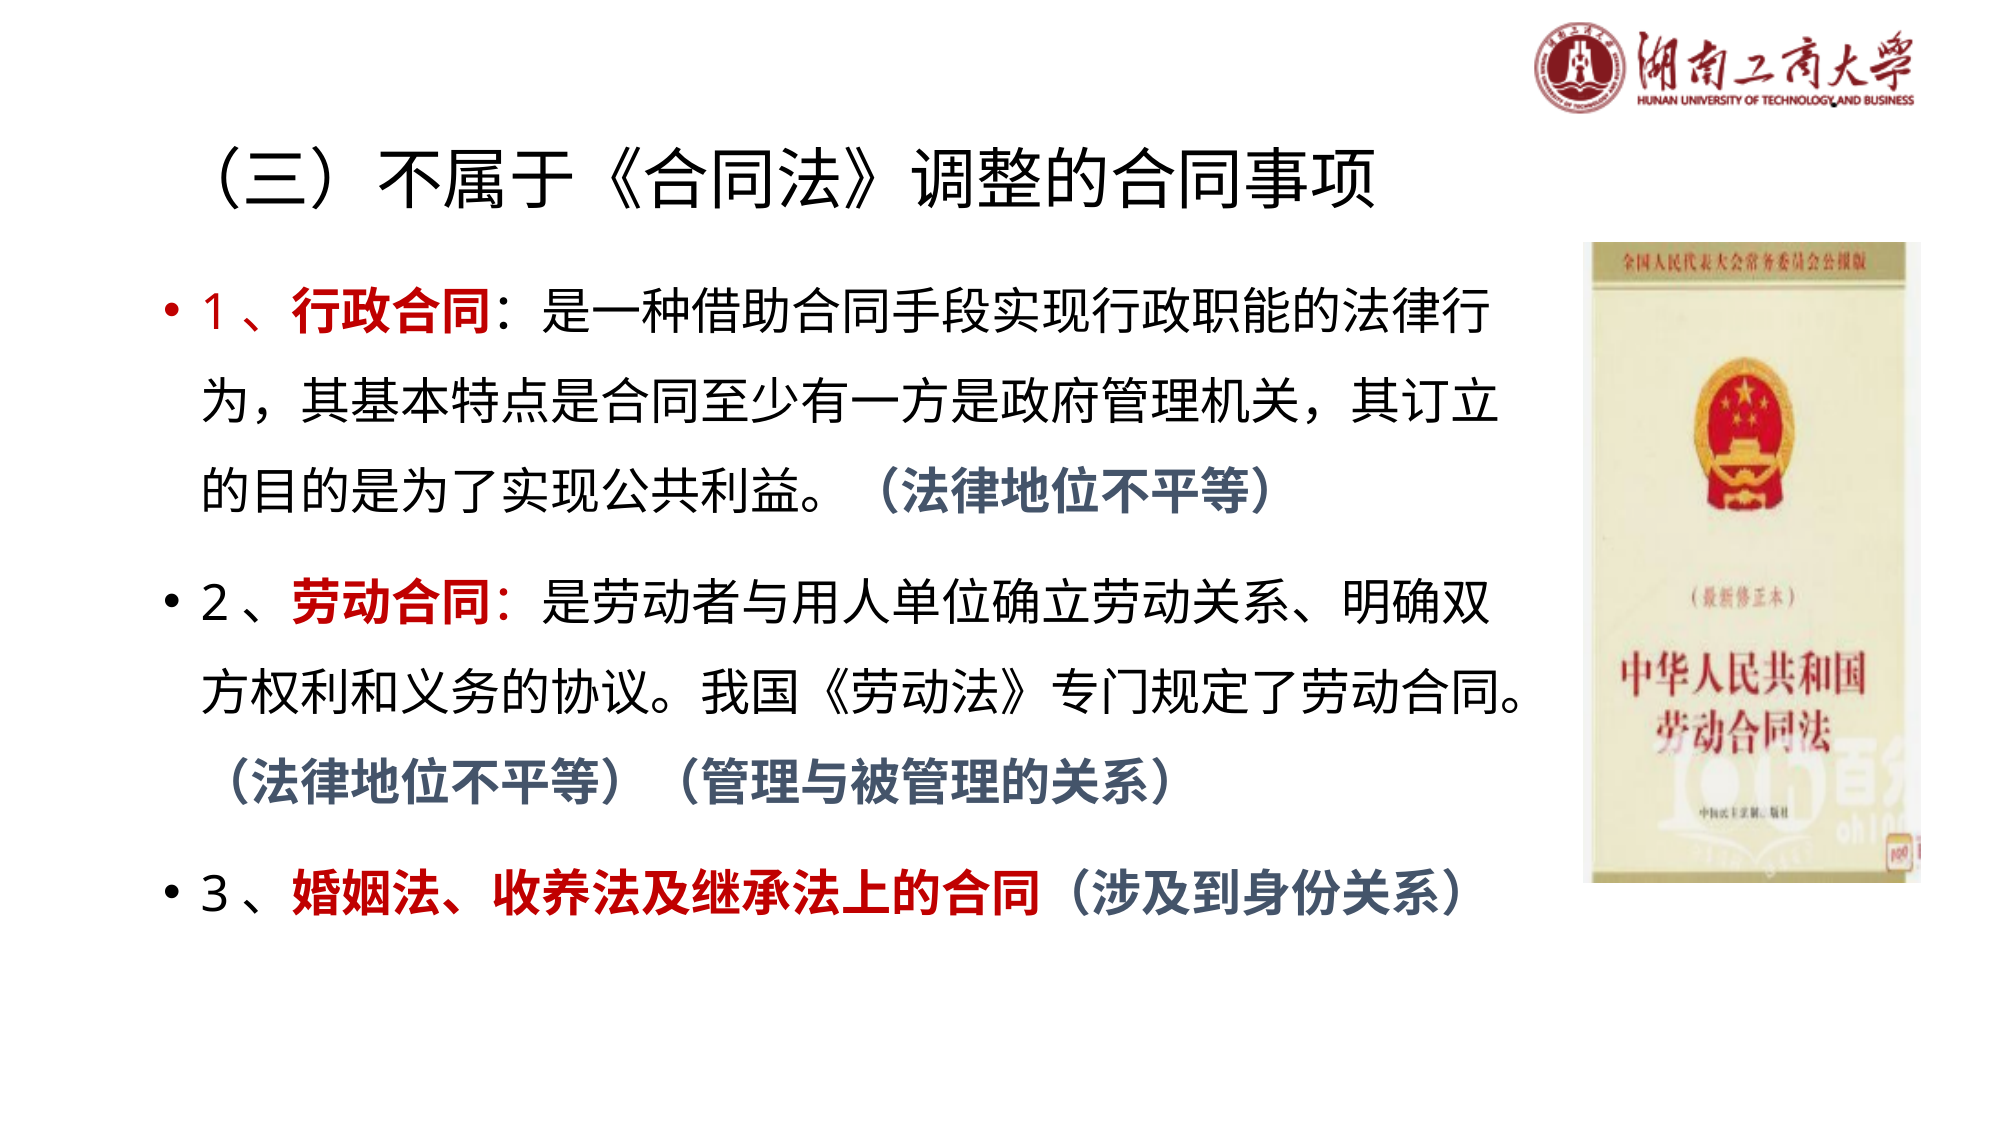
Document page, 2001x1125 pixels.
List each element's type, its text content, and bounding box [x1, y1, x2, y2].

picture [1583, 242, 1921, 884]
title （三）不属于《合同法》调整的合同事项 [175, 110, 1526, 219]
picture [1533, 21, 1922, 117]
list 1、行政合同：是一种借助合同手段实现行政职能的法律行为，其基本特点是合同至少有一方是政府管理机关，其订立的目的是为了实现公共利益。（法律地位不平等） 2、劳动合同：是劳动者与用人单位确立劳动关系、明确双方权利和义务的协议。我国《劳动法》专门规定了劳动合同。（法律地位不平等）（管理与被管理的关系） 3、婚姻法、收养法及继承法上的合同（涉及到身份关系） [148, 242, 1554, 1047]
